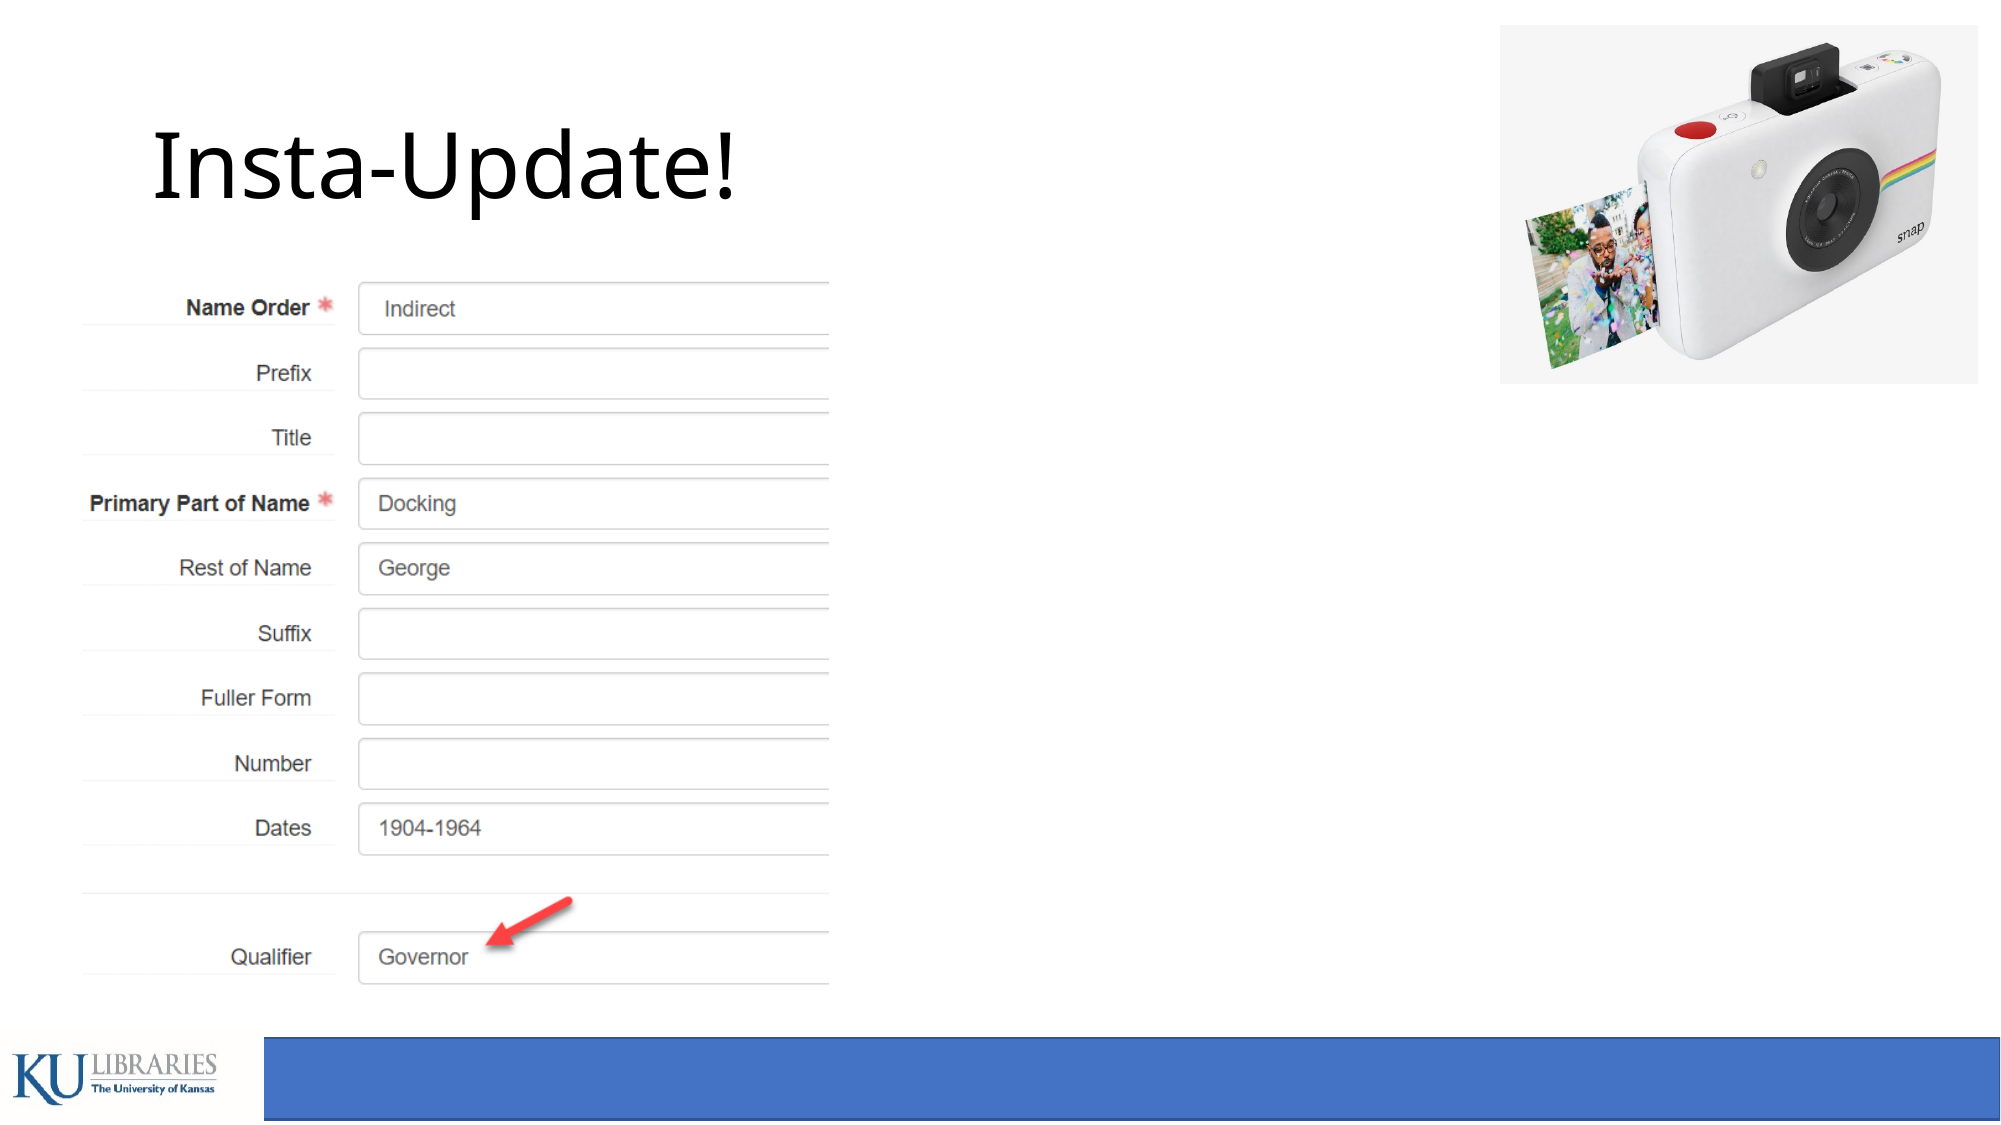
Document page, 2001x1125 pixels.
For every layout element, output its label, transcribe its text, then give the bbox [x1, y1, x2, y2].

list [1500, 25, 1978, 384]
picture [82, 277, 829, 992]
title Insta-Update! [137, 59, 1500, 278]
picture [0, 1029, 264, 1125]
